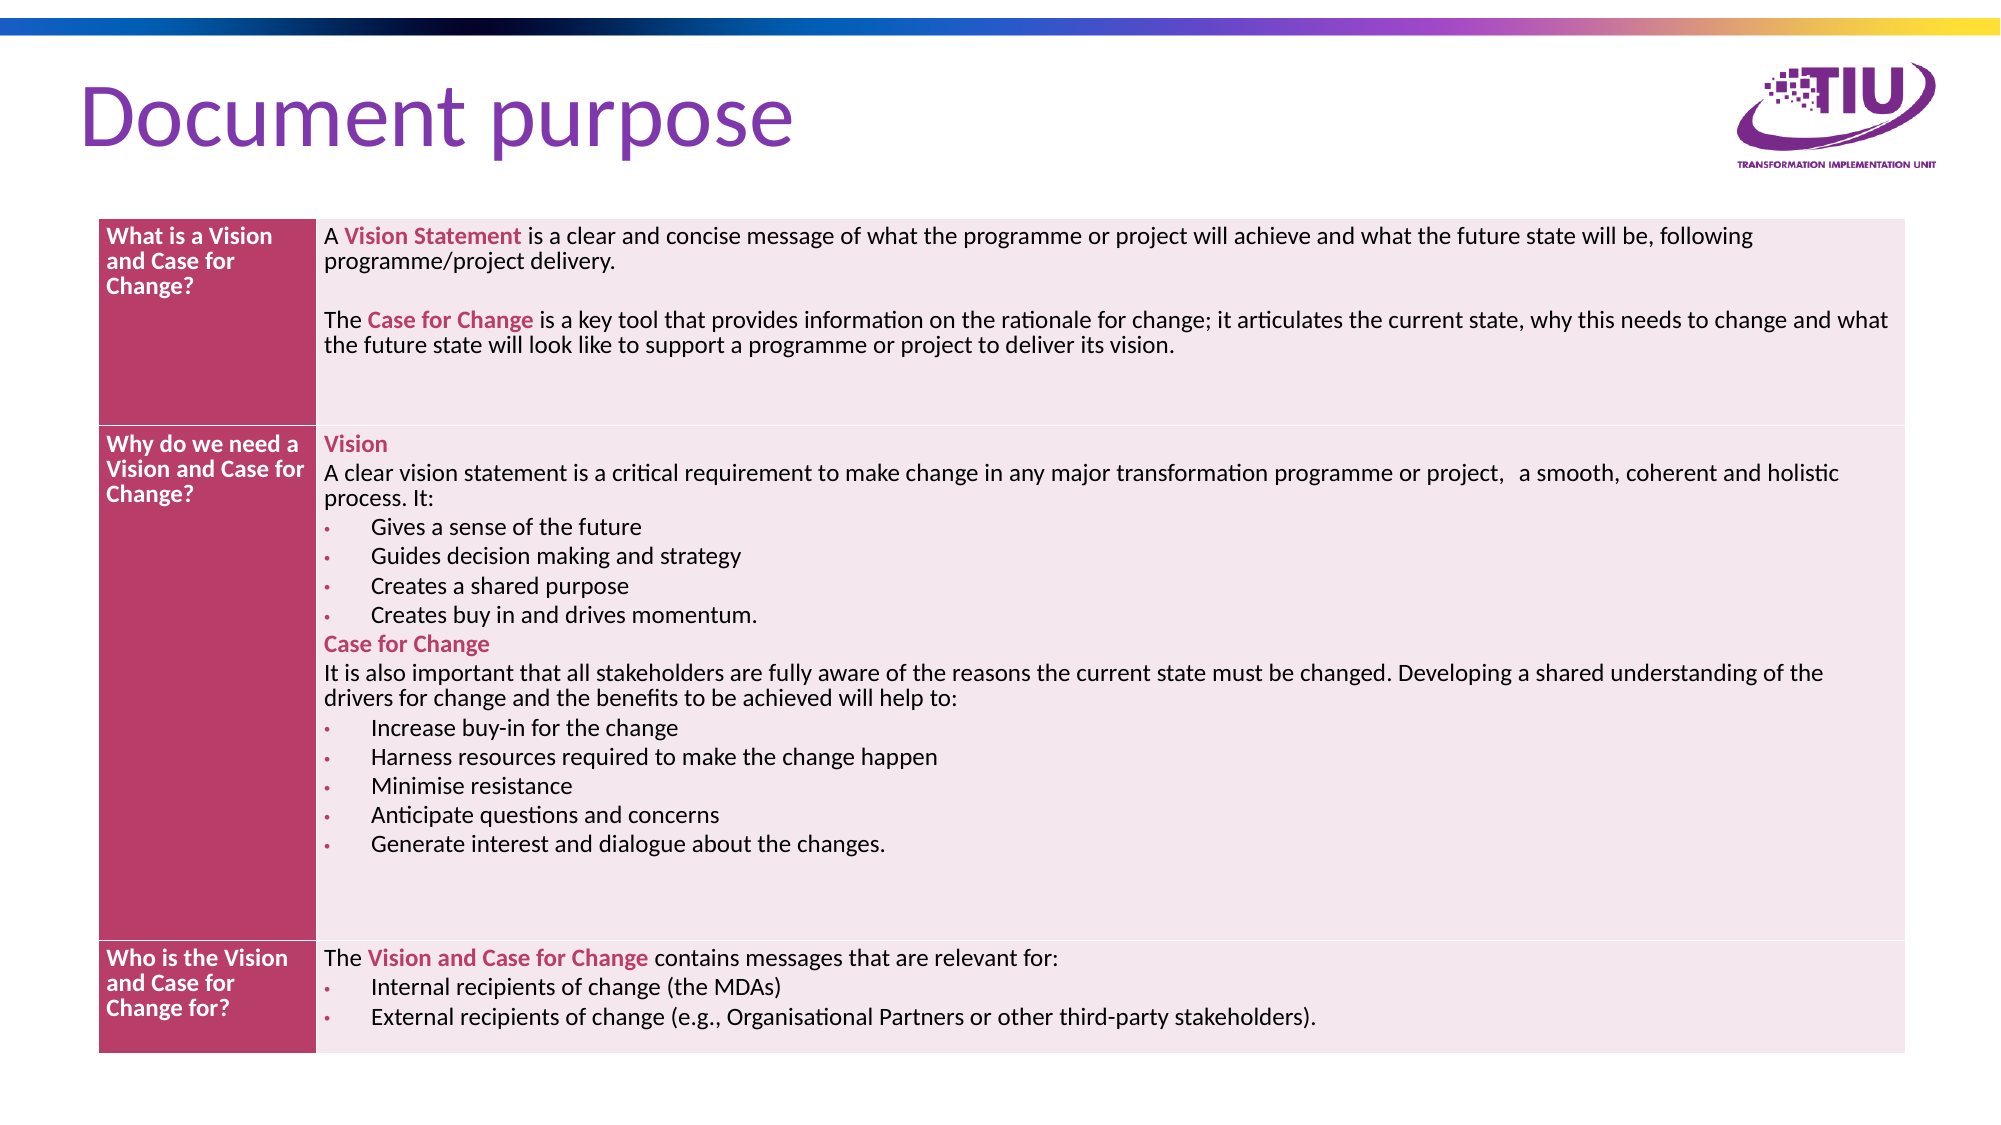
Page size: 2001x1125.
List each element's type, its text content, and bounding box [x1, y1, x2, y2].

table_cell Who is the Vision and Case for Change for? [99, 941, 316, 1053]
picture [0, 0, 2001, 1125]
table_cell Why do we need a Vision and Case for Change? [99, 426, 316, 940]
table_header What is a Vision and Case for Change? [99, 219, 316, 425]
text_box Document purpose [64, 47, 1683, 173]
table_cell Vision A clear vision statement is a critical requirement to make change in any major transformation programme or project, a smooth, coherent and holistic process. It: Gives a sense of the future Guides decision making and strategy Creates a shared purpose Creates buy in and drives momentum. Case for Change It is also important that all stakeholders are fully aware of the reasons the current state must be changed. Developing a shared understanding of the drivers for change and the benefits to be achieved will help to: Increase buy-in for the change Harness resources required to make the change happen Minimise resistance Anticipate questions and concerns Generate interest and dialogue about the changes. [317, 426, 1905, 940]
table_cell The Vision and Case for Change contains messages that are relevant for: Internal recipients of change (the MDAs) External recipients of change (e.g., Organisational Partners or other third-party stakeholders). [317, 941, 1905, 1053]
table_header A Vision Statement is a clear and concise message of what the programme or project will achieve and what the future state will be, following programme/project delivery. The Case for Change is a key tool that provides information on the rationale for change; it articulates the current state, why this needs to change and what the future state will look like to support a programme or project to deliver its vision. [317, 219, 1905, 425]
